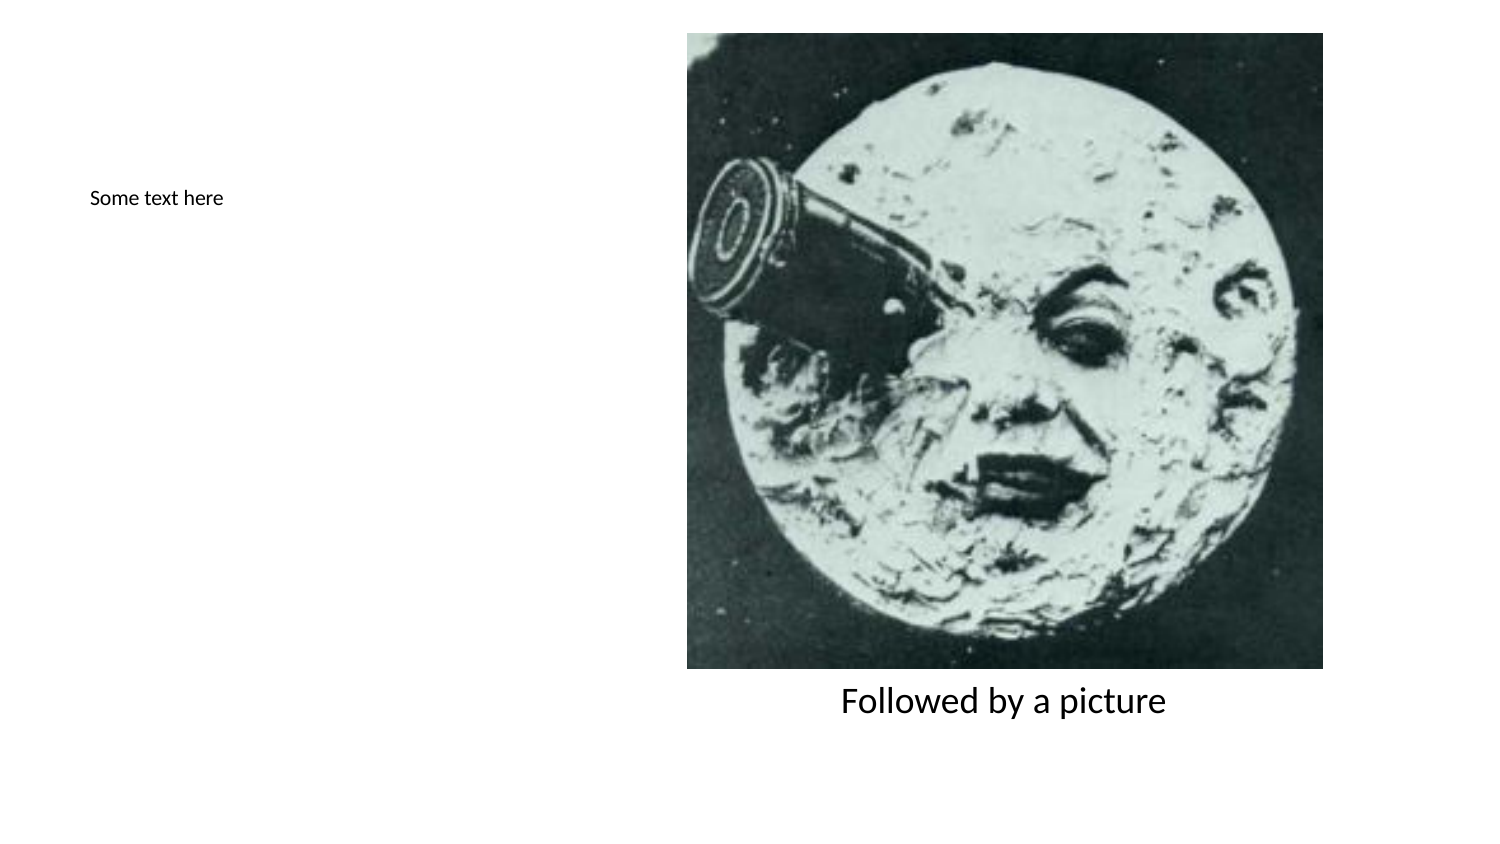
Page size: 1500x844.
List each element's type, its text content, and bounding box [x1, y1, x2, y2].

picture [687, 32, 1324, 669]
list Some text here [75, 176, 569, 754]
text_box Followed by a picture [585, 668, 1423, 753]
